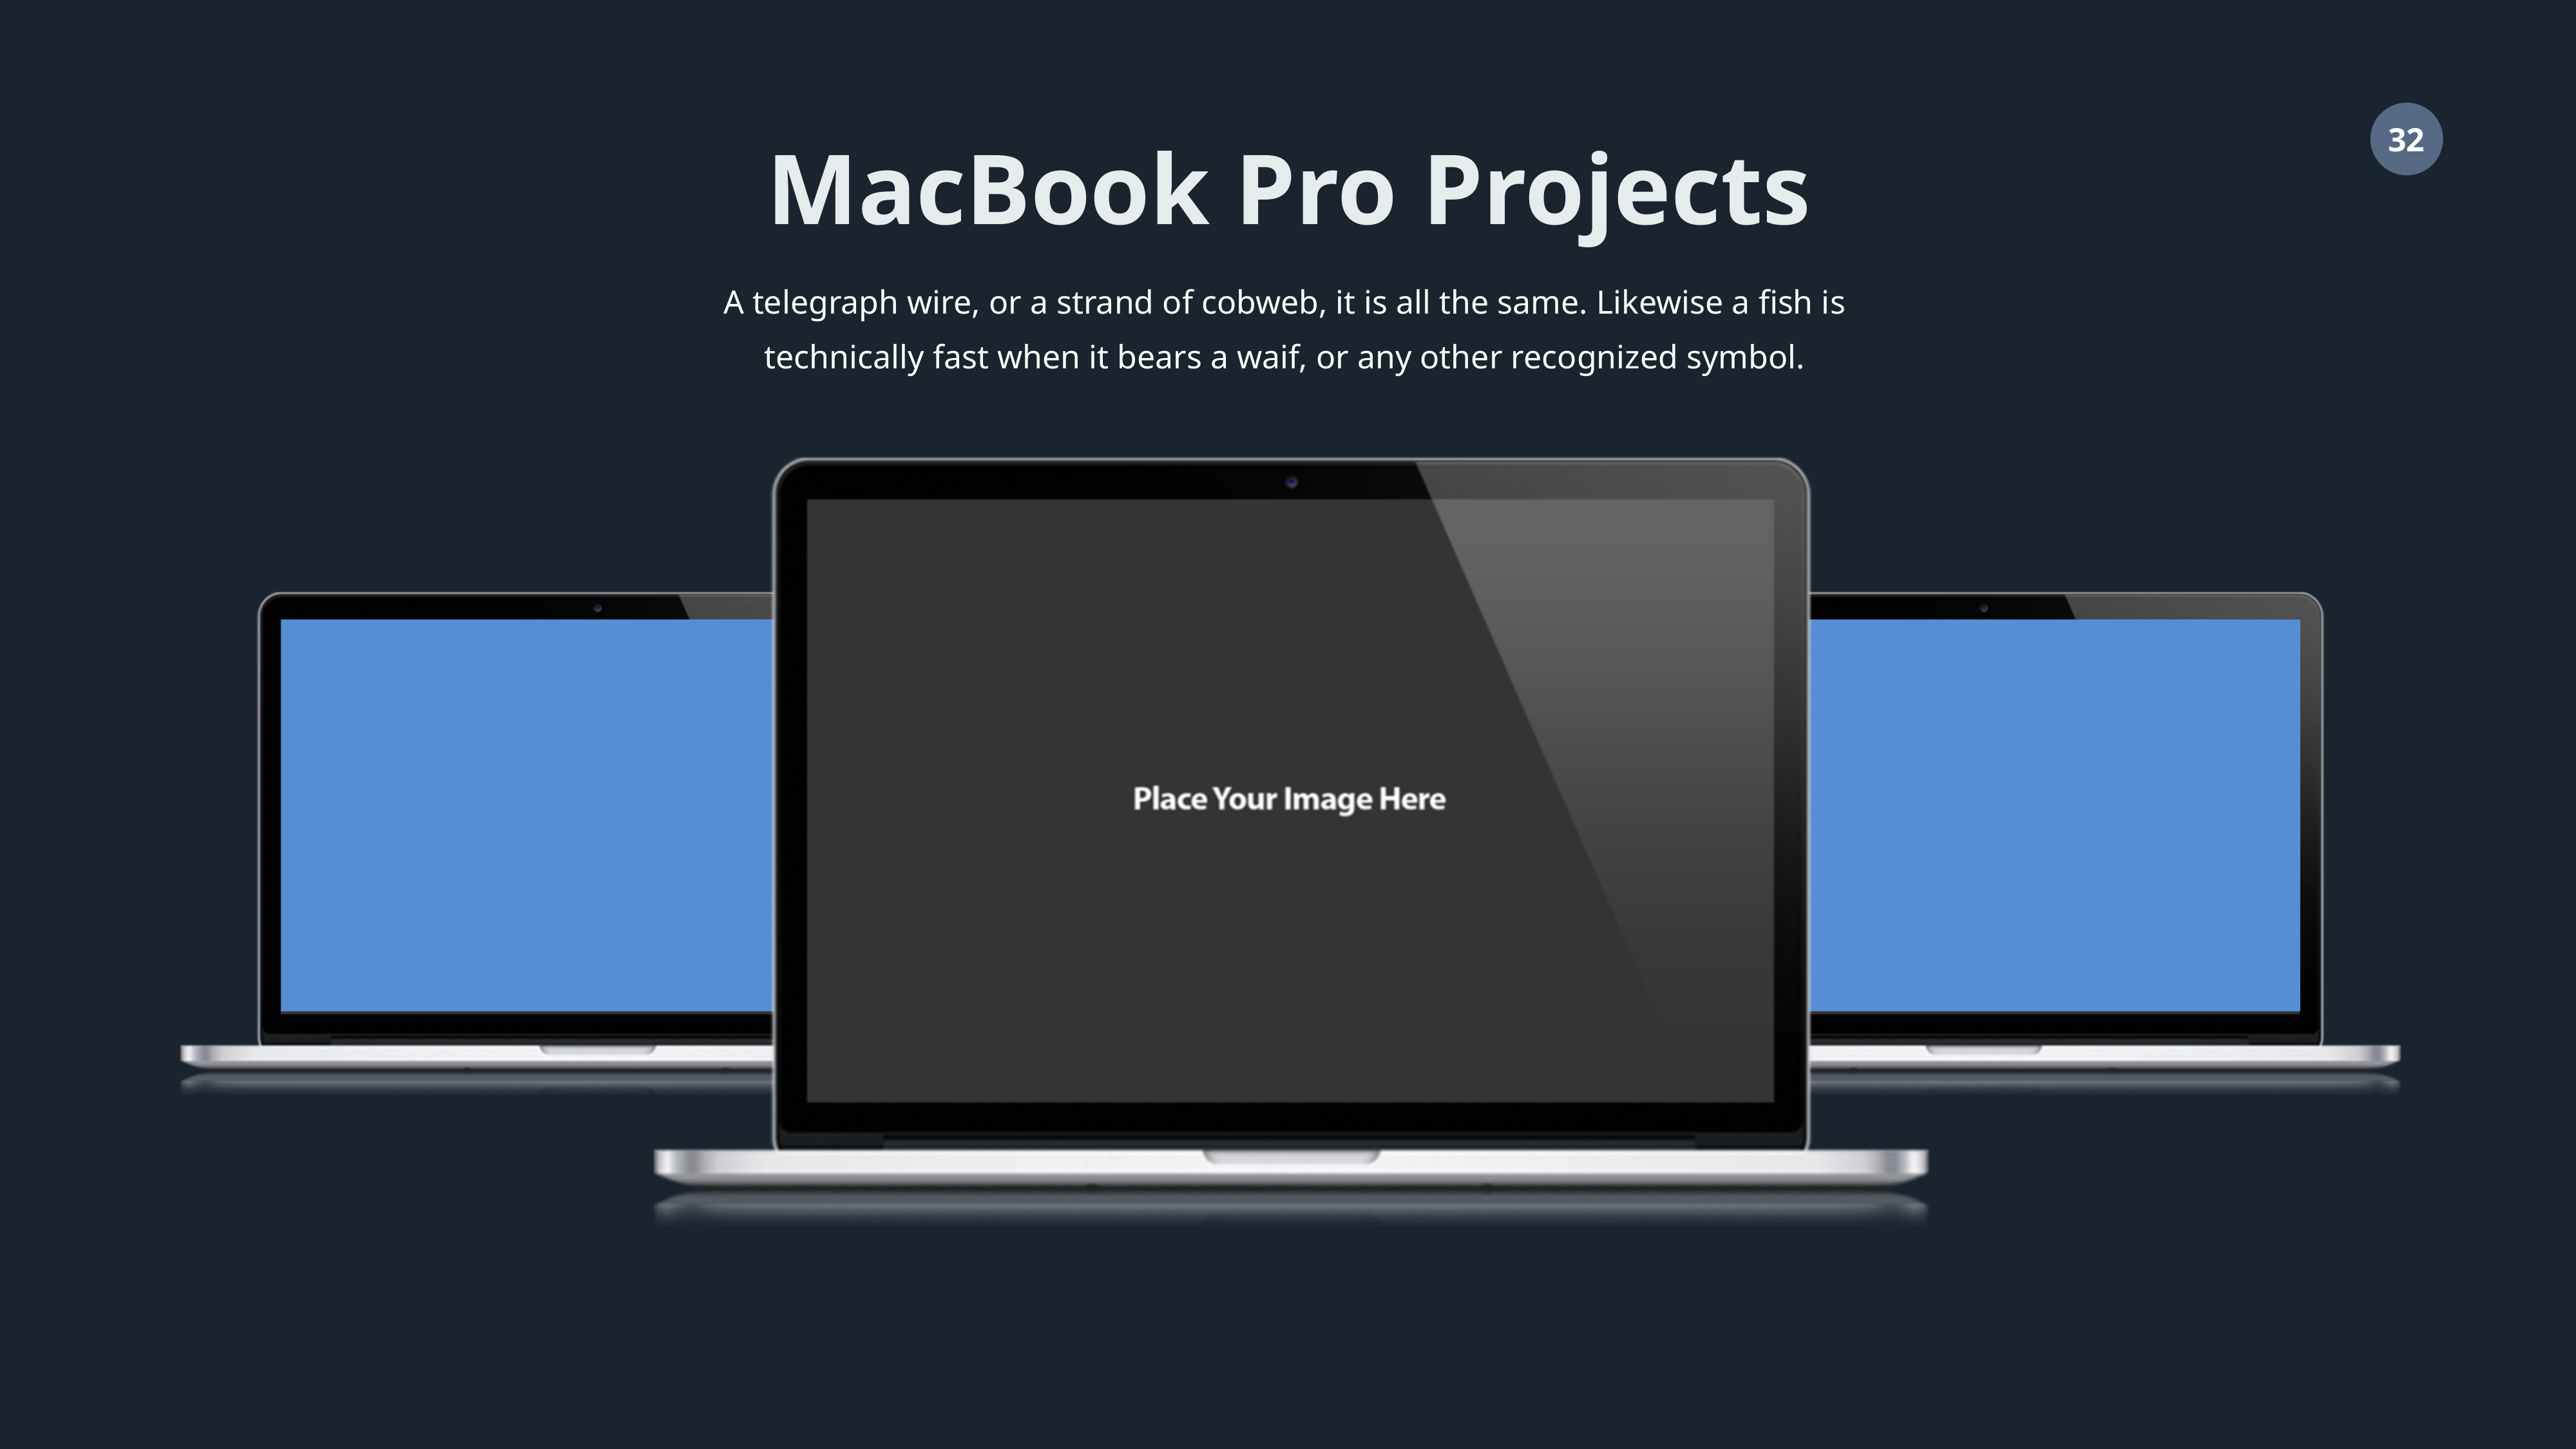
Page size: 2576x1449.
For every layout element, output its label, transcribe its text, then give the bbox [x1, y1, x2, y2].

text_box A telegraph wire, or a strand of cobweb, it is all the same. Likewise a fish is technically fast when it bears a waif, or any other recognized symbol. [704, 260, 1865, 380]
picture [169, 433, 2407, 1262]
text_box MacBook Pro Projects [757, 123, 1821, 249]
